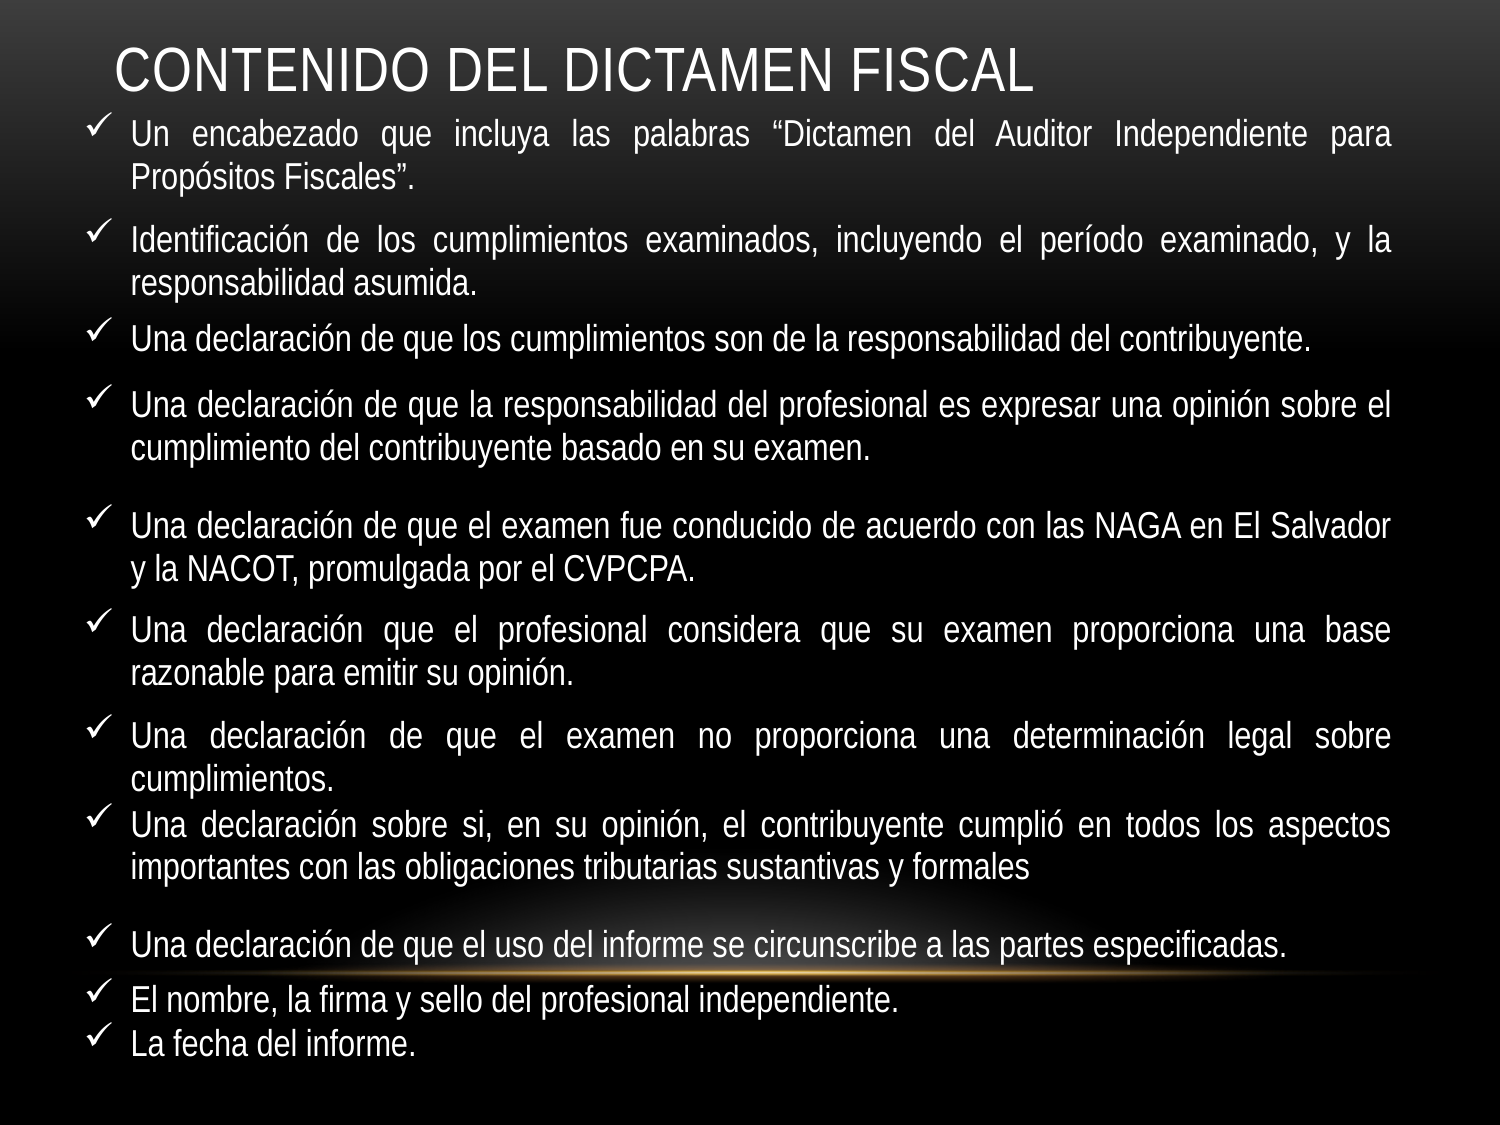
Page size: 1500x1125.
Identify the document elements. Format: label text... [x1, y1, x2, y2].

table_cell Una declaración de que los cumplimientos son de la responsabilidad del contribuyente. [76, 317, 1400, 383]
table_cell Una declaración que el profesional considera que su examen proporciona una base razonable para emitir su opinión. [76, 607, 1400, 714]
table_cell Una declaración de que la responsabilidad del profesional es expresar una opinión sobre el cumplimiento del contribuyente basado en su examen. [76, 383, 1400, 503]
table_cell Identificación de los cumplimientos examinados, incluyendo el período examinado, y la responsabilidad asumida. [76, 218, 1400, 317]
table_cell La fecha del informe. [76, 1021, 1400, 1066]
title CONTENIDO DEL DICTAMEN FISCAL [99, 30, 1400, 111]
table_header Un encabezado que incluya las palabras “Dictamen del Auditor Independiente para Propósitos Fiscales”. [76, 111, 1400, 218]
table_cell Una declaración de que el examen fue conducido de acuerdo con las NAGA en El Salvador y la NACOT, promulgada por el CVPCPA. [76, 503, 1400, 607]
table_cell El nombre, la firma y sello del profesional independiente. [76, 977, 1400, 1021]
table_cell Una declaración de que el examen no proporciona una determinación legal sobre cumplimientos. [76, 714, 1400, 802]
picture [0, 0, 1500, 1125]
table_cell Una declaración sobre si, en su opinión, el contribuyente cumplió en todos los aspectos importantes con las obligaciones tributarias sustantivas y formales [76, 802, 1400, 922]
table_cell Una declaración de que el uso del informe se circunscribe a las partes especificadas. [76, 922, 1400, 977]
